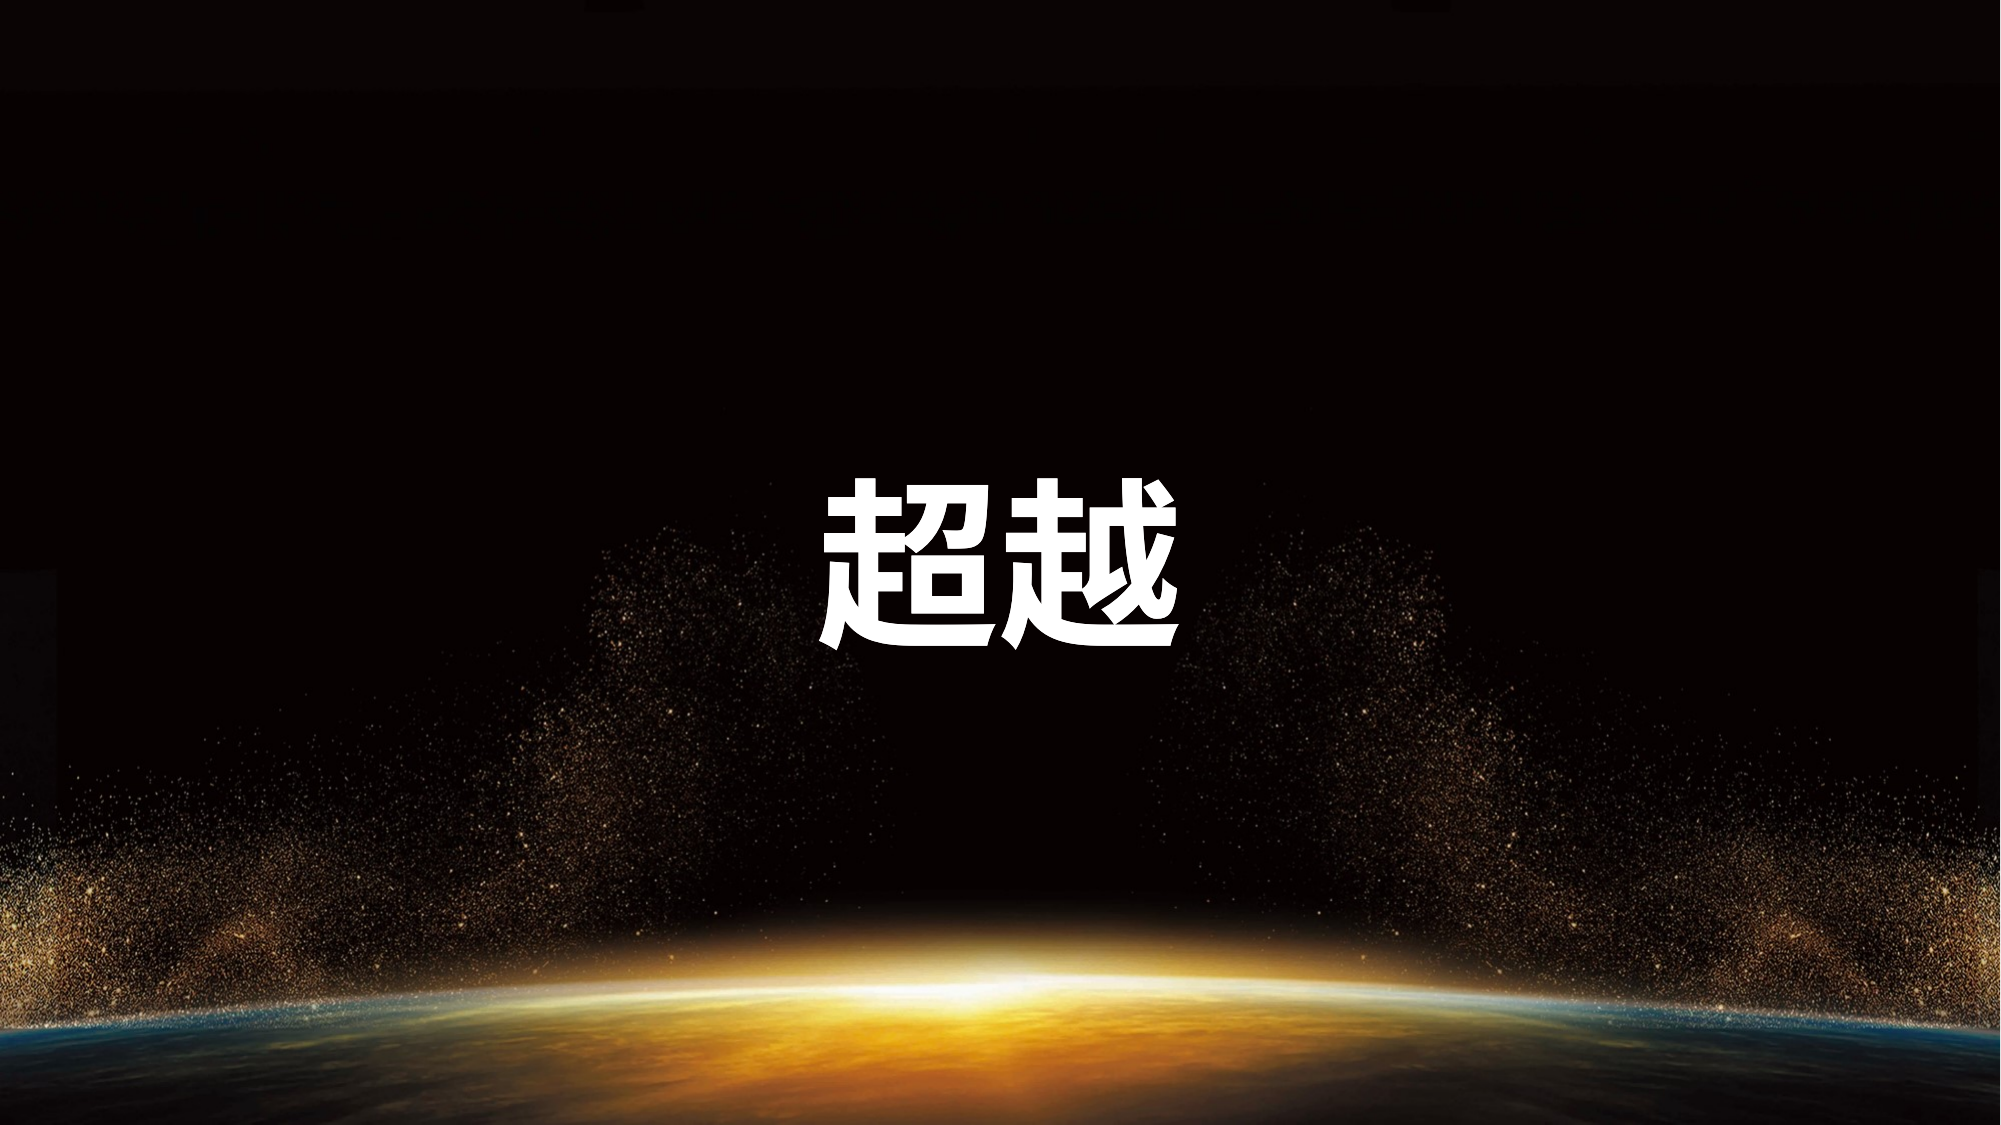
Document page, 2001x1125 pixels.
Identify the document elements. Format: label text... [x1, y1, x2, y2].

text_box 超越 [801, 443, 1198, 679]
picture [0, 0, 2001, 1125]
